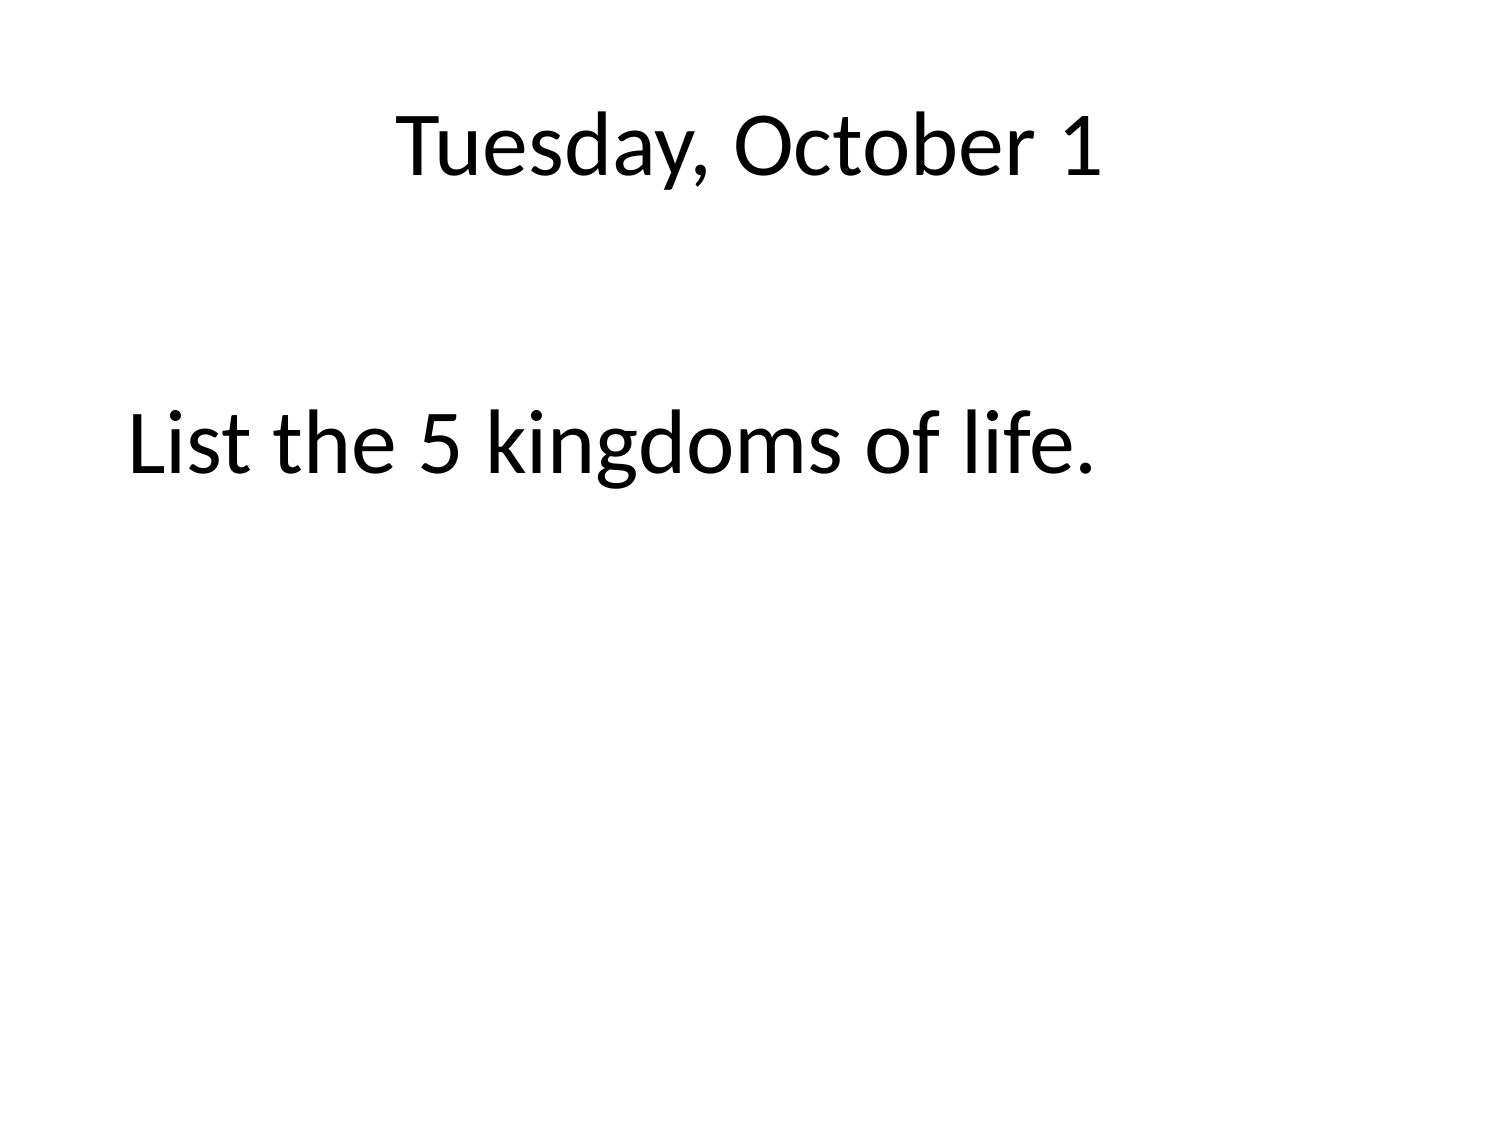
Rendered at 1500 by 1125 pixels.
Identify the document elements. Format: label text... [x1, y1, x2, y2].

text_box List the 5 kingdoms of life. [112, 374, 1338, 500]
title Tuesday, October 1 [75, 45, 1425, 233]
